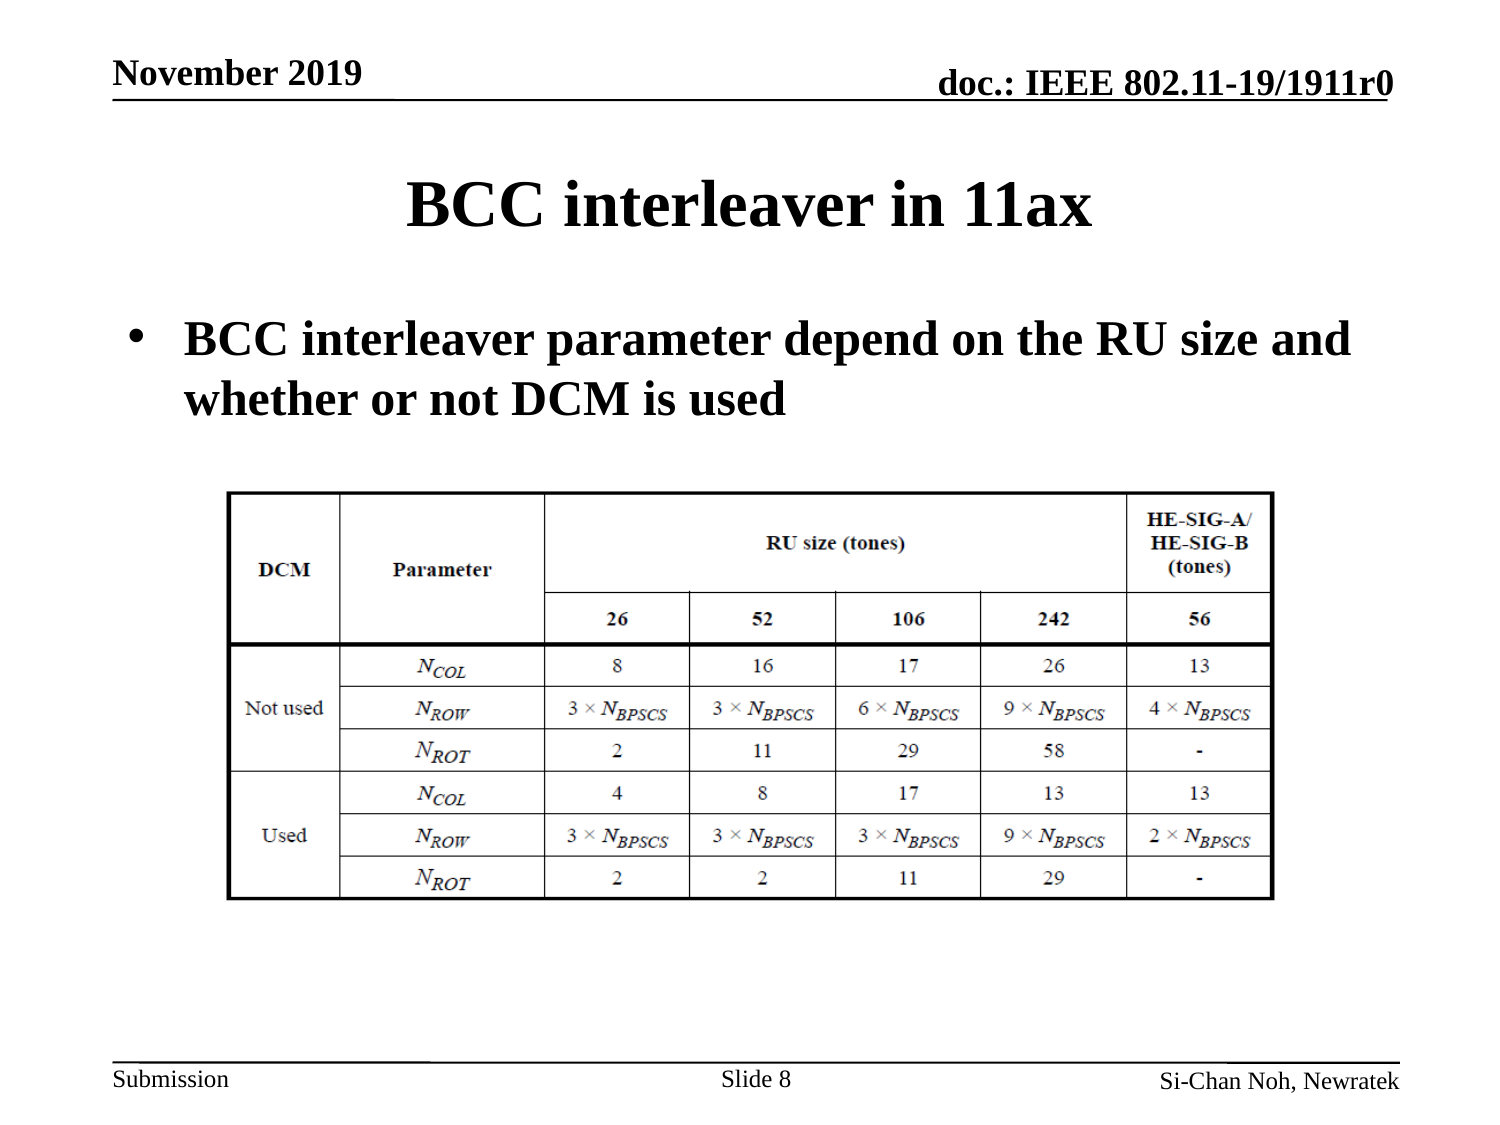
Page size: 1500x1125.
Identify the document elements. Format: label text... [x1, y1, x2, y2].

slide_number Slide 8 [712, 1061, 800, 1123]
footer Yujin Noh, Newracom [878, 1062, 1402, 1092]
picture [222, 487, 1278, 907]
title BCC interleaver in 11ax [112, 112, 1388, 288]
list BCC interleaver parameter depend on the RU size and whether or not DCM is used [112, 288, 1388, 901]
